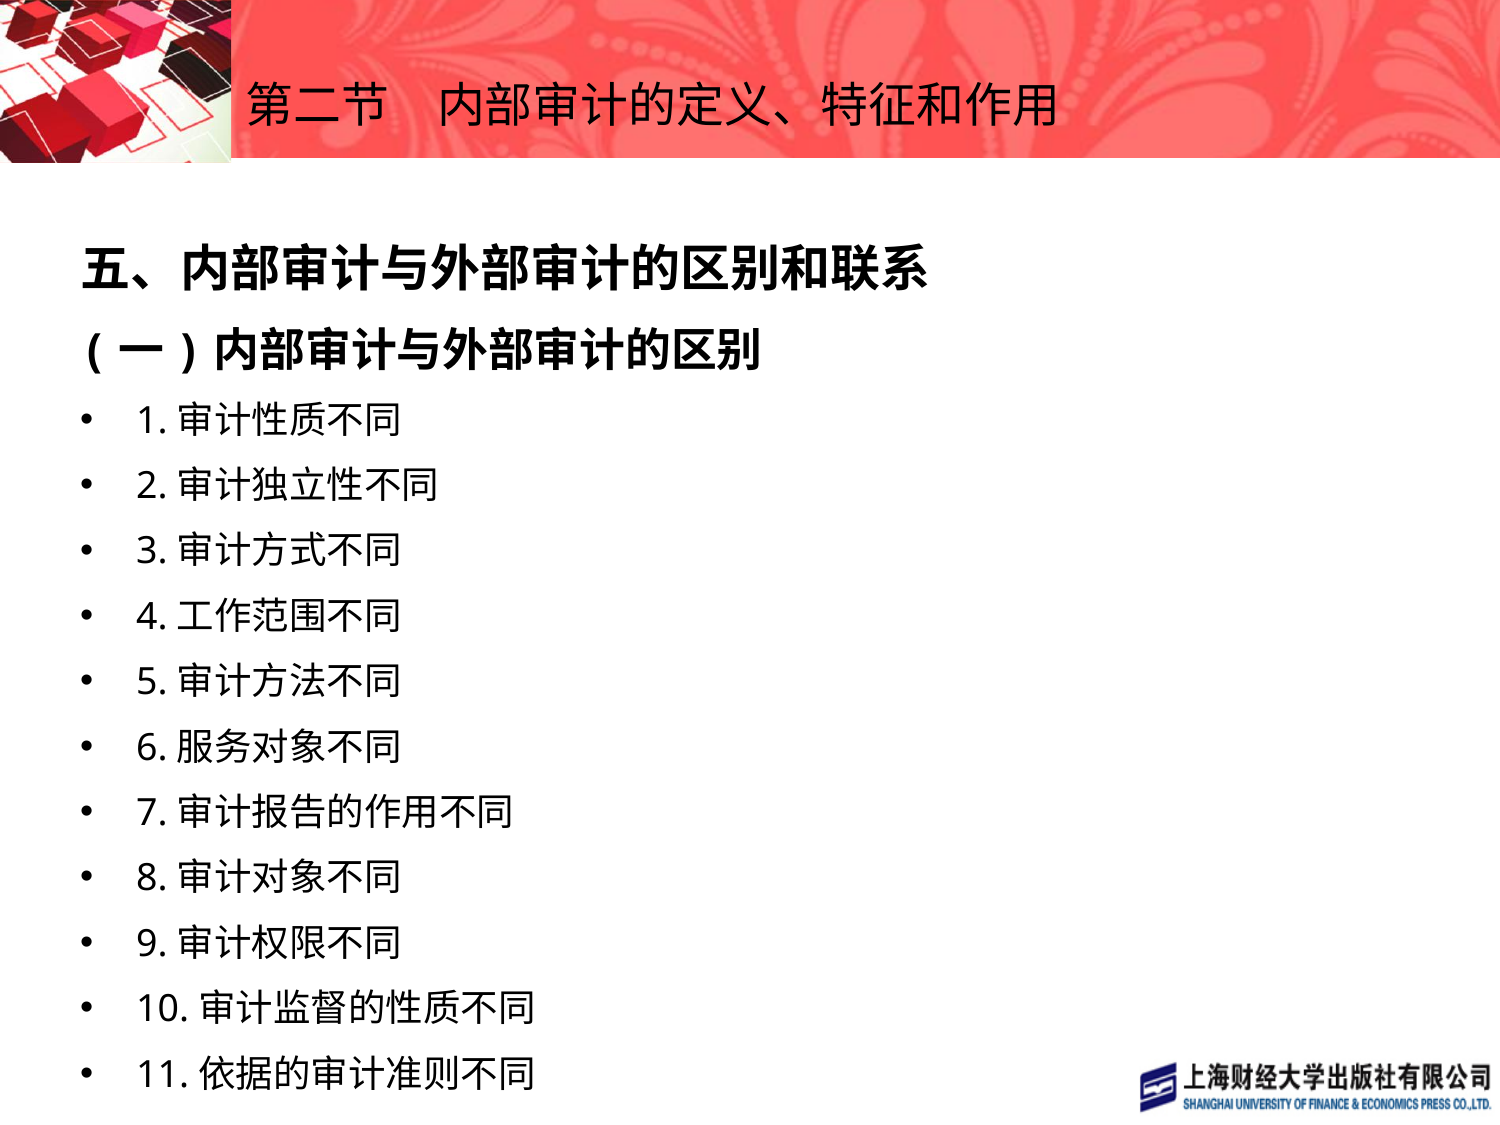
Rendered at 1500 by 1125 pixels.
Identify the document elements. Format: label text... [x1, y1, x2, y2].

picture [1139, 1058, 1495, 1118]
list 五、内部审计与外部审计的区别和联系 (一)内部审计与外部审计的区别 1.审计性质不同 2.审计独立性不同 3.审计方式不同 4.工作范围不同 5.审计方法不同 6.服务对象不同 7.审计报告的作用不同 8.审计对象不同 9.审计权限不同 10.审计监督的性质不同 11.依据的审计准则不同 [64, 208, 1425, 1047]
title 第二节 内部审计的定义、特征和作用 [230, 45, 1461, 161]
